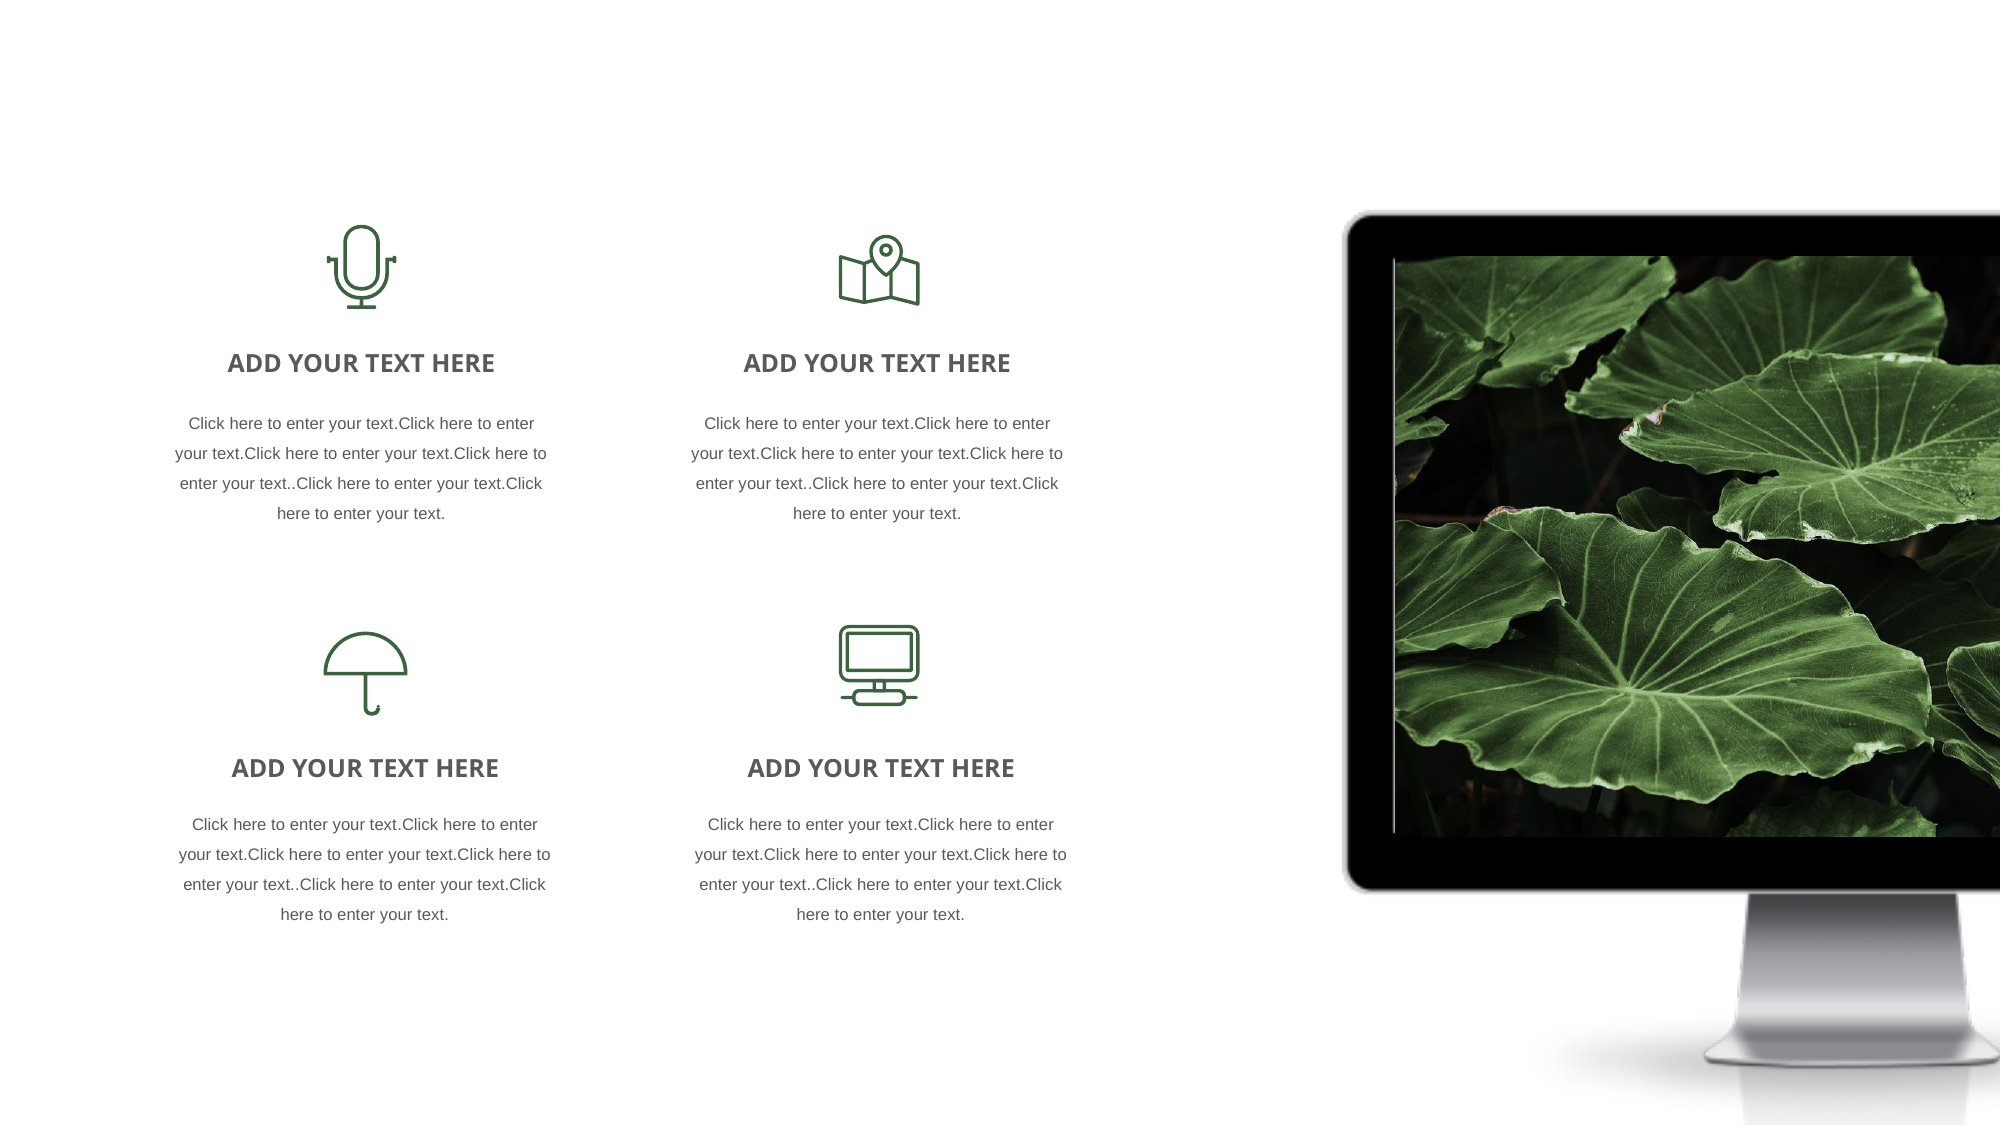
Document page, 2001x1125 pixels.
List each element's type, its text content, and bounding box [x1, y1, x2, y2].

text_box ADD YOUR TEXT HERE [669, 340, 1086, 386]
text_box Click here to enter your text.Click here to enter your text.Click here to enter your text.Click here to enter your text..Click here to enter your text.Click here to enter your text. [159, 395, 563, 530]
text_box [838, 624, 920, 706]
text_box Click here to enter your text.Click here to enter your text.Click here to enter your text.Click here to enter your text..Click here to enter your text.Click here to enter your text. [163, 796, 567, 932]
text_box ADD YOUR TEXT HERE [153, 340, 570, 386]
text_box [1318, 153, 2000, 1125]
text_box Click here to enter your text.Click here to enter your text.Click here to enter your text.Click here to enter your text..Click here to enter your text.Click here to enter your text. [675, 395, 1079, 530]
text_box [323, 631, 408, 716]
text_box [838, 234, 920, 306]
text_box ADD YOUR TEXT HERE [157, 745, 574, 791]
text_box Click here to enter your text.Click here to enter your text.Click here to enter your text.Click here to enter your text..Click here to enter your text.Click here to enter your text. [679, 796, 1083, 932]
text_box [343, 224, 380, 291]
text_box ADD YOUR TEXT HERE [673, 745, 1090, 791]
text_box [326, 255, 397, 309]
